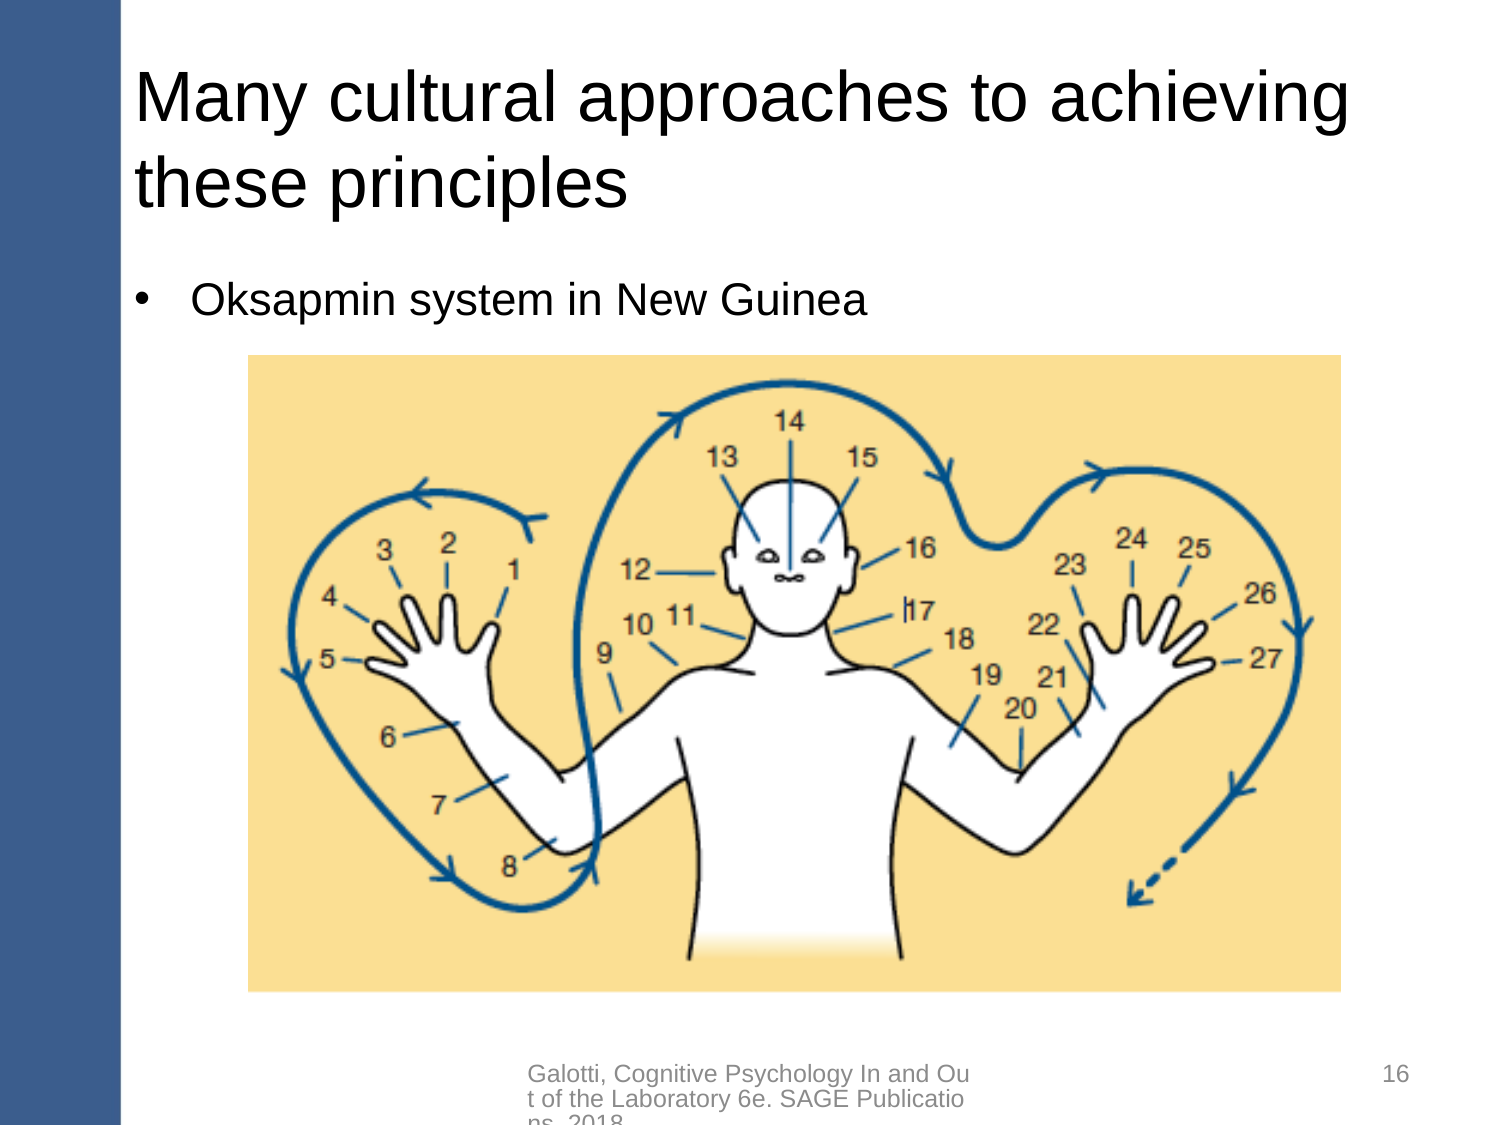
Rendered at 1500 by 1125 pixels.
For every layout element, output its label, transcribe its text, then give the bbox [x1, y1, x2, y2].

footer Galotti, Cognitive Psychology In and Out of the Laboratory 6e. SAGE Publications, 2018. [512, 1042, 988, 1103]
picture [0, 0, 1500, 1125]
list Oksapmin system in New Guinea [119, 262, 1470, 1005]
title Many cultural approaches to achieving these principles [119, 42, 1470, 230]
slide_number 16 [1074, 1042, 1425, 1103]
